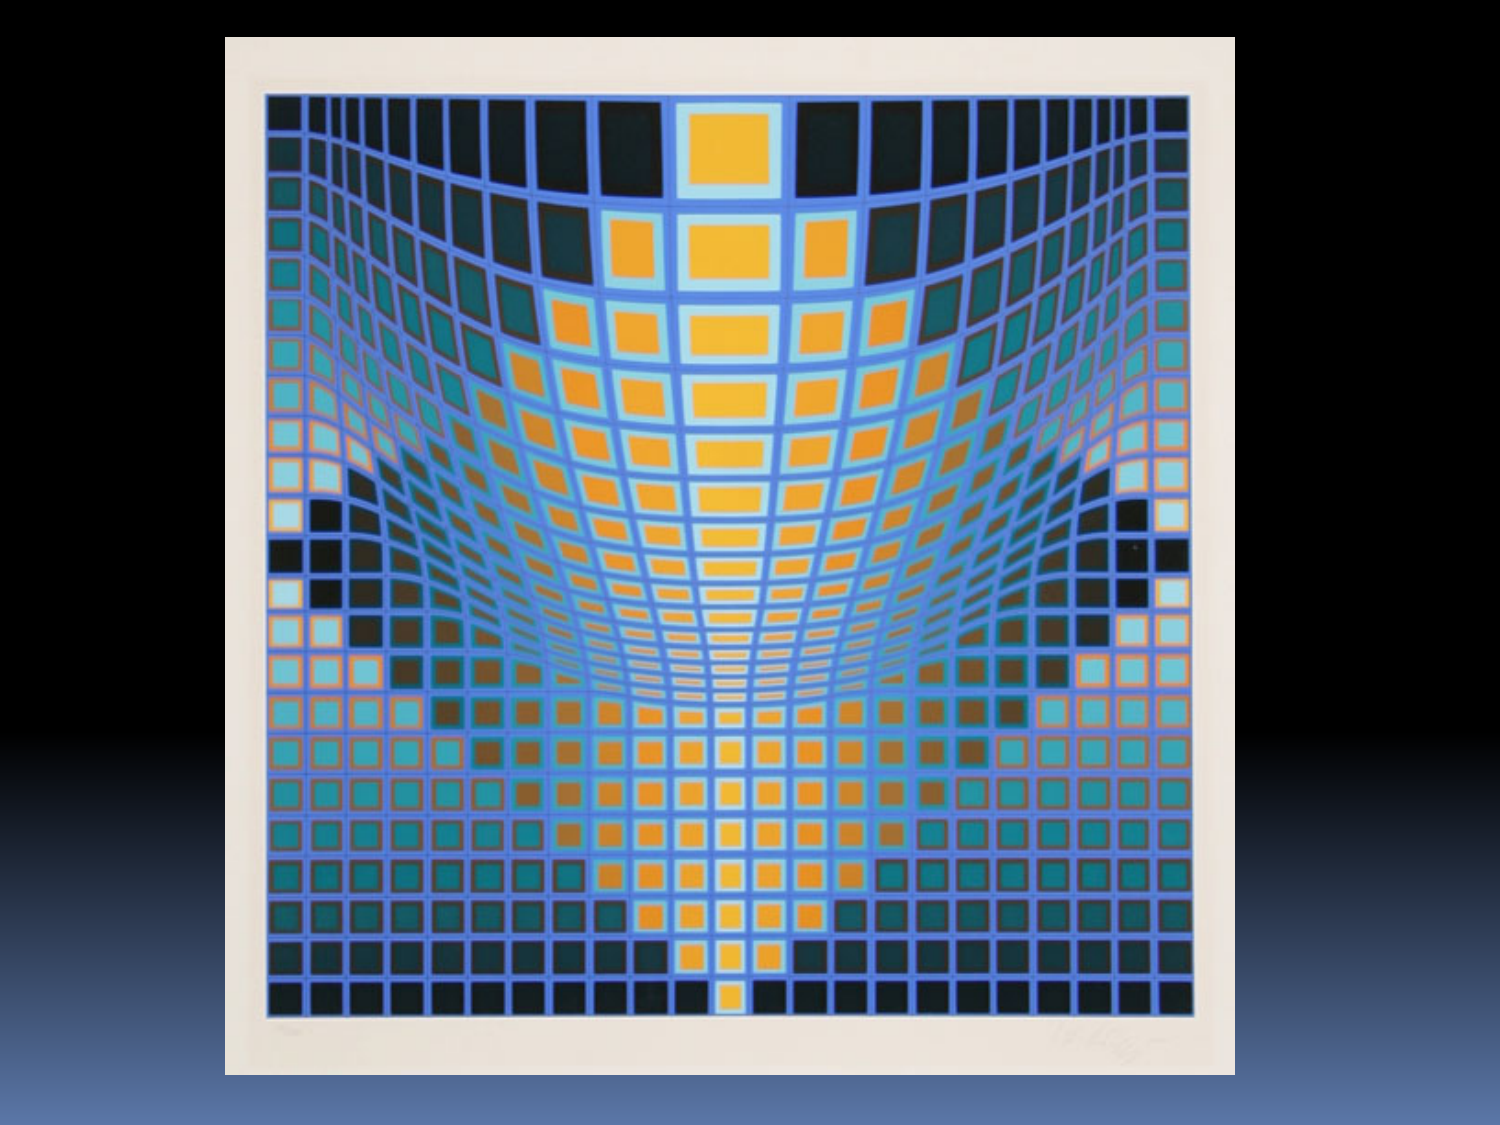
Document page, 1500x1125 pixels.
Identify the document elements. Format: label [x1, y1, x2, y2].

picture [224, 36, 1235, 1075]
